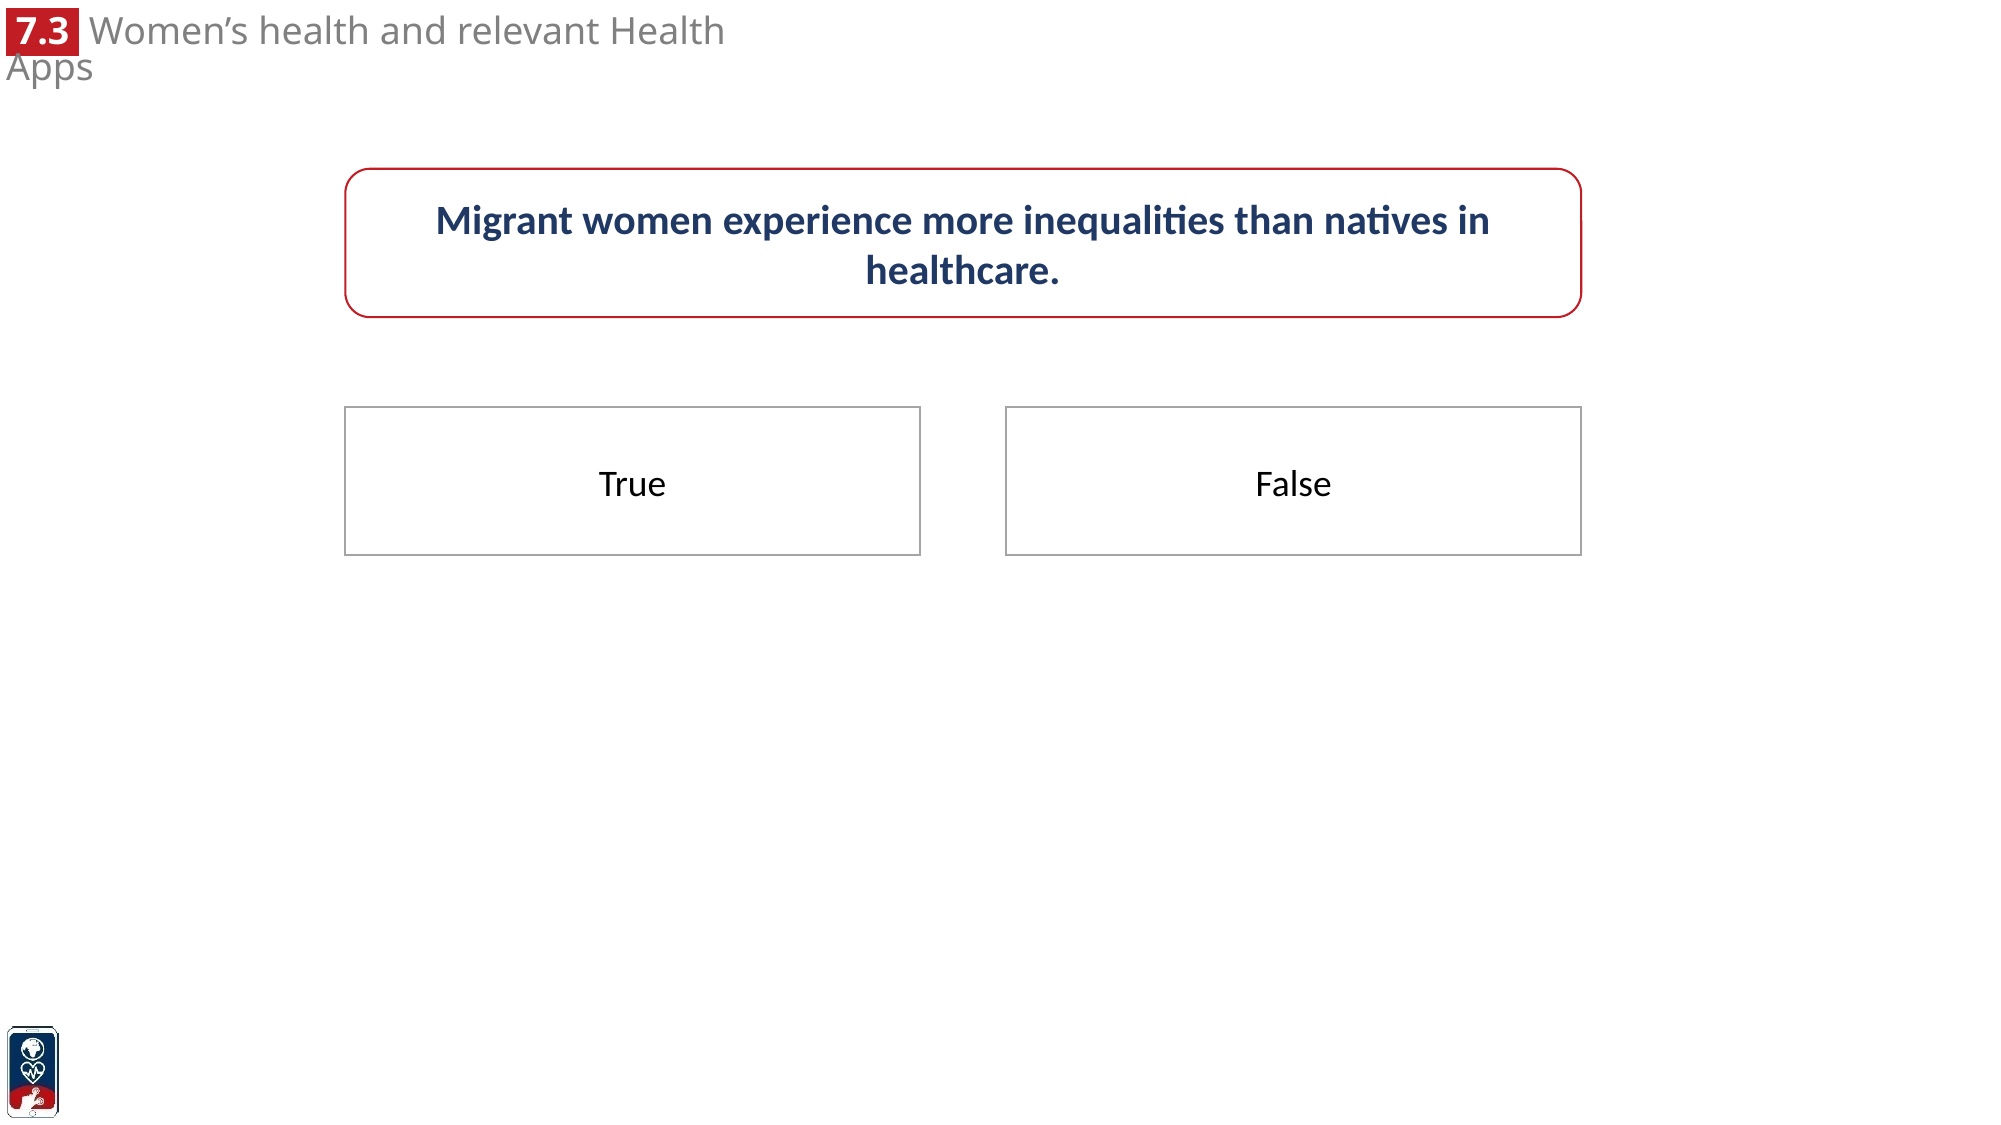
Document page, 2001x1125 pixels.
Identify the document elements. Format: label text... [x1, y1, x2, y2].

picture [7, 1026, 59, 1118]
text_box Migrant women experience more inequalities than natives in healthcare. [344, 167, 1583, 319]
text_box True [344, 406, 921, 556]
text_box False [1005, 406, 1582, 556]
